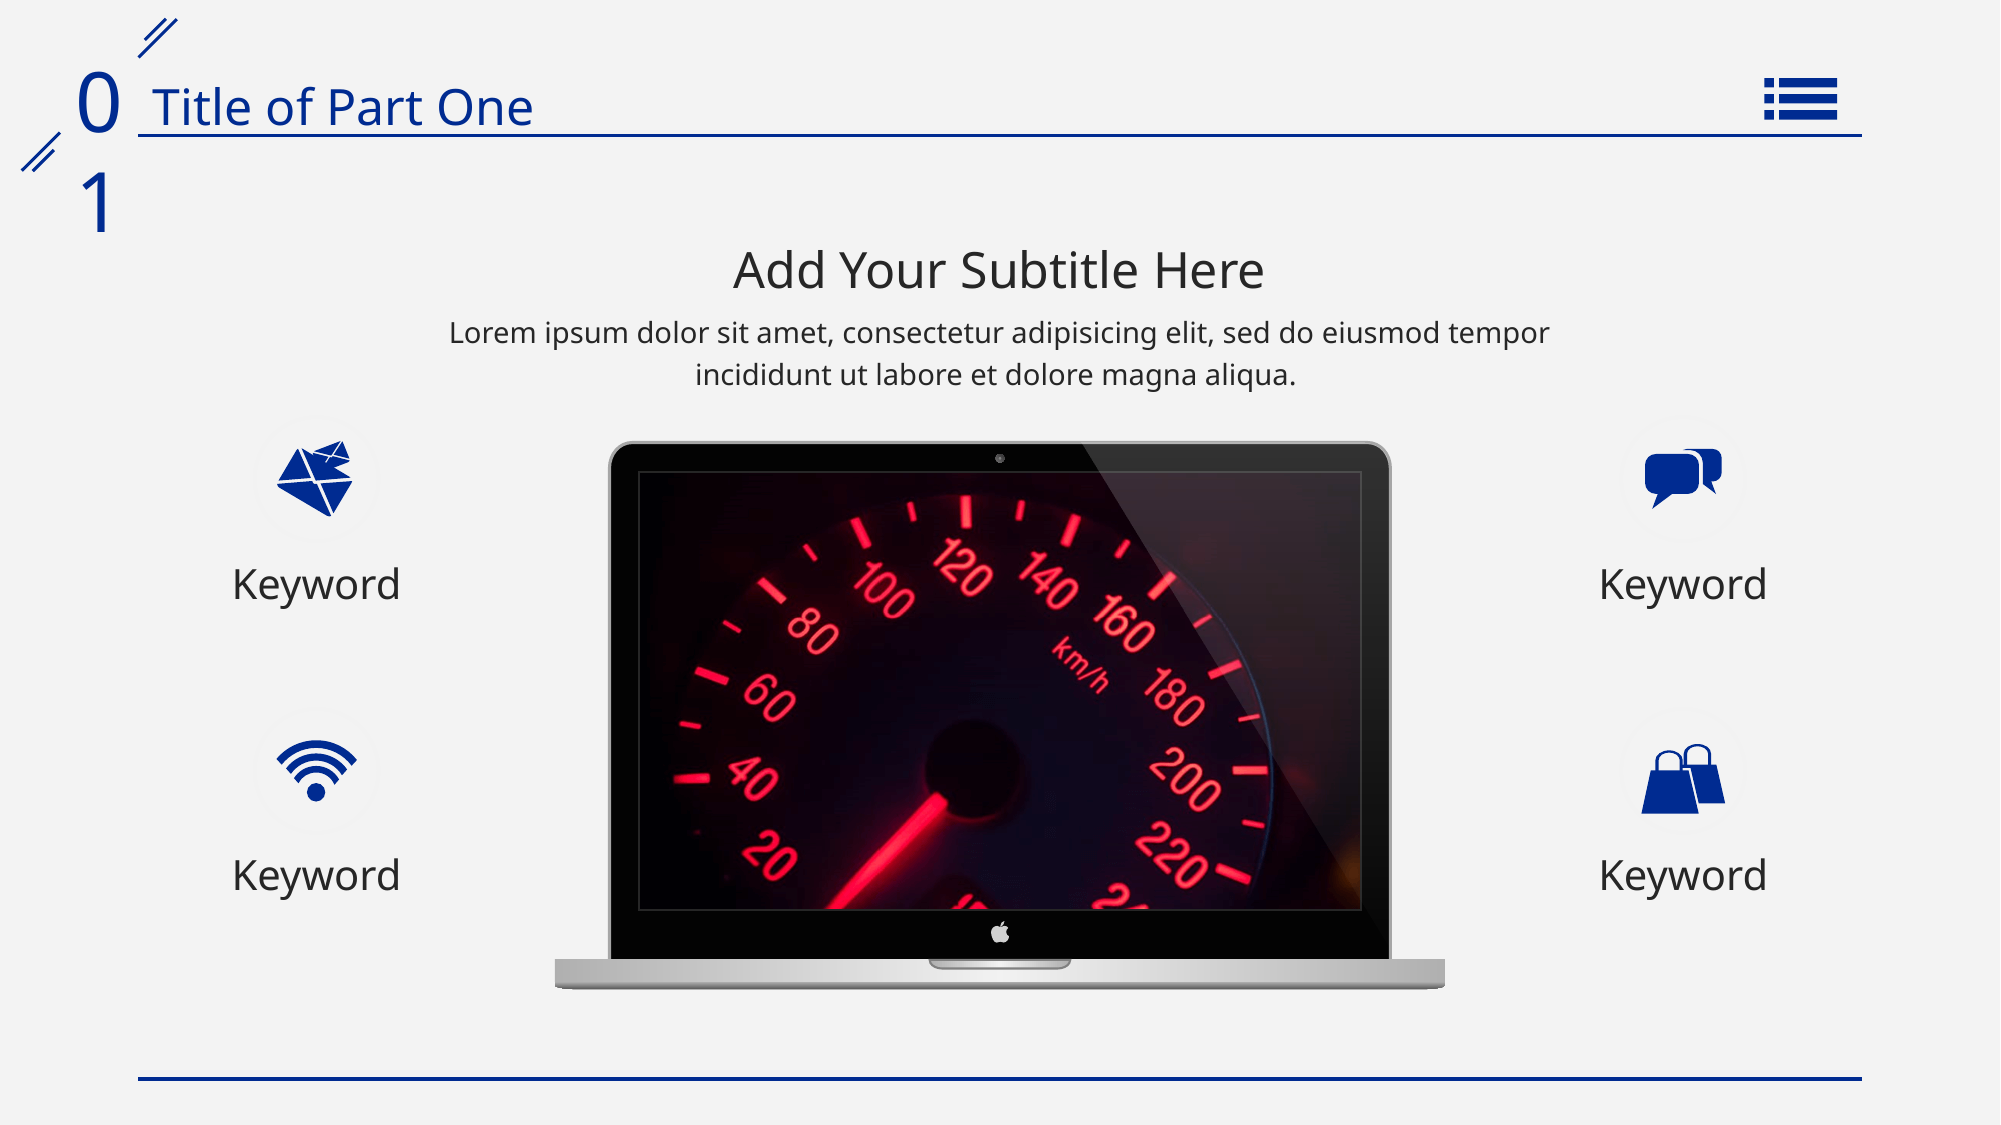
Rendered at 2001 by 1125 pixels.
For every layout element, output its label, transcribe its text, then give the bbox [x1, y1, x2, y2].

text_box Keyword [1558, 540, 1808, 615]
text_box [1641, 744, 1726, 814]
text_box Keyword [192, 831, 442, 907]
text_box [1620, 416, 1747, 540]
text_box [554, 442, 1445, 990]
text_box [253, 707, 380, 831]
text_box Lorem ipsum dolor sit amet, consectetur adipisicing elit, sed do eiusmod tempor incididunt ut labore et dolore magna aliqua. [425, 299, 1575, 399]
text_box [1620, 707, 1747, 831]
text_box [1644, 448, 1722, 510]
text_box Add Your Subtitle Here [527, 219, 1473, 299]
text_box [276, 740, 357, 802]
text_box Keyword [192, 540, 442, 615]
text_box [277, 440, 353, 517]
text_box Keyword [1558, 831, 1808, 907]
text_box [253, 416, 380, 540]
